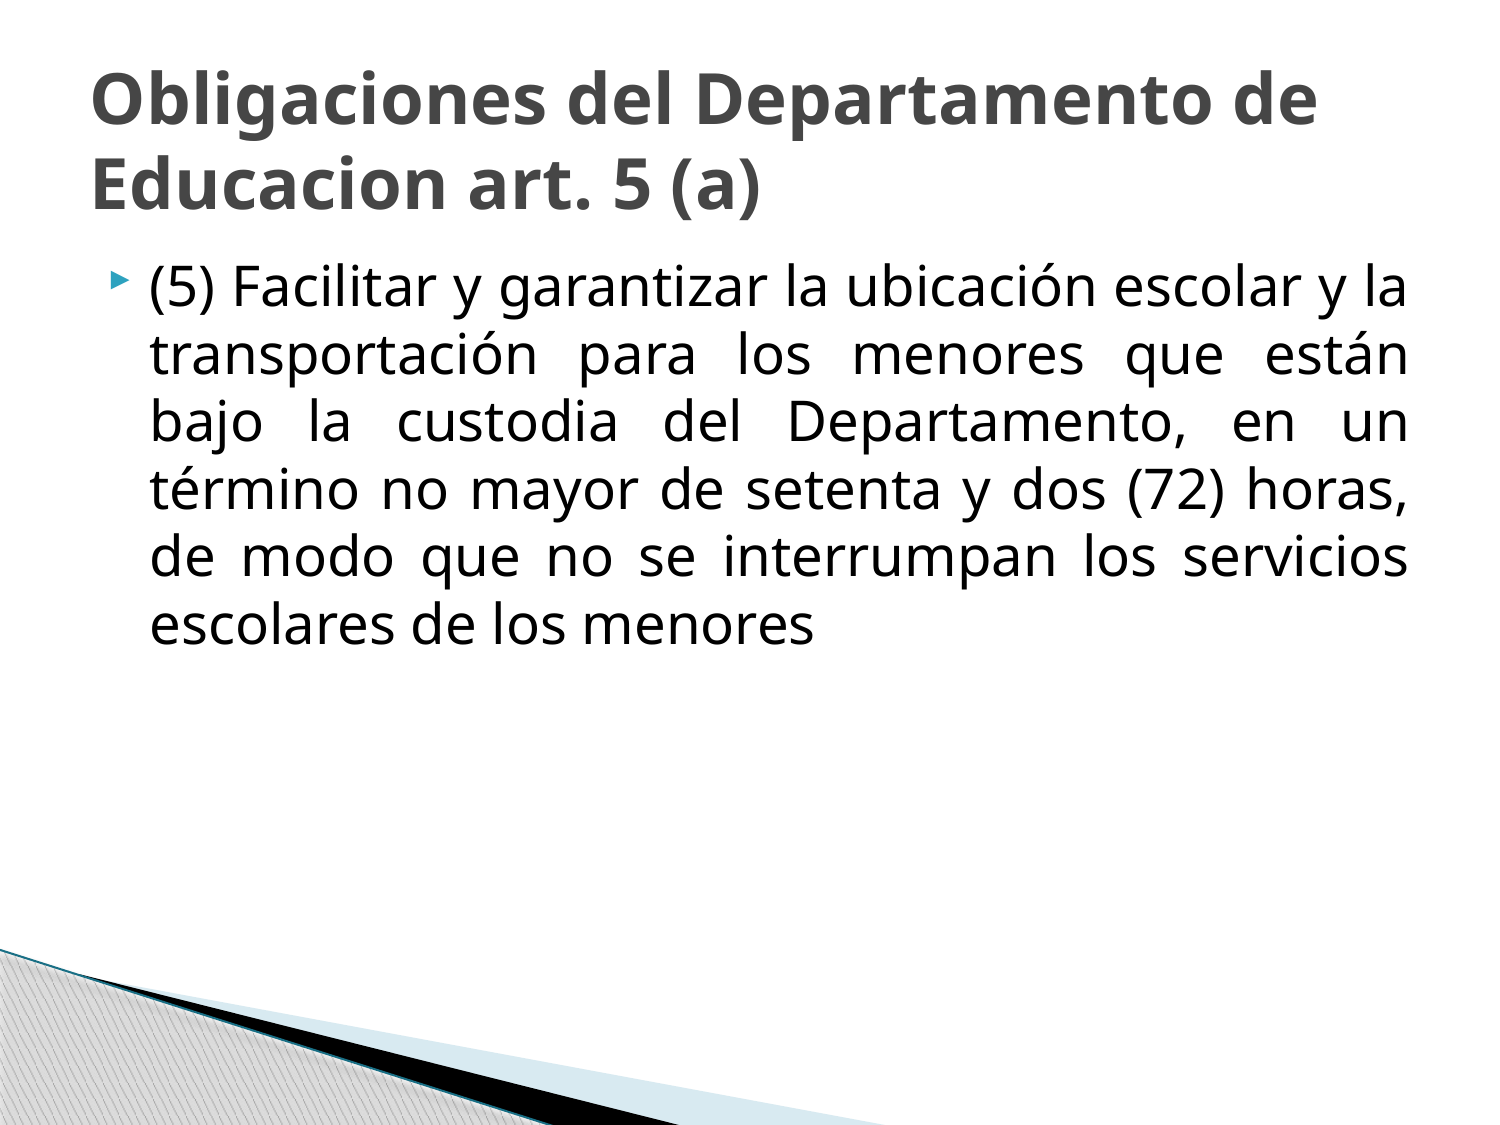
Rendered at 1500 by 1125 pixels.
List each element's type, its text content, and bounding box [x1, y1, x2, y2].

title Obligaciones del Departamento de Educacion art. 5 (a) [75, 45, 1425, 233]
list (5) Facilitar y garantizar la ubicación escolar y la transportación para los menores que están bajo la custodia del Departamento, en un término no mayor de setenta y dos (72) horas, de modo que no se interrumpan los servicios escolares de los menores [75, 243, 1425, 986]
